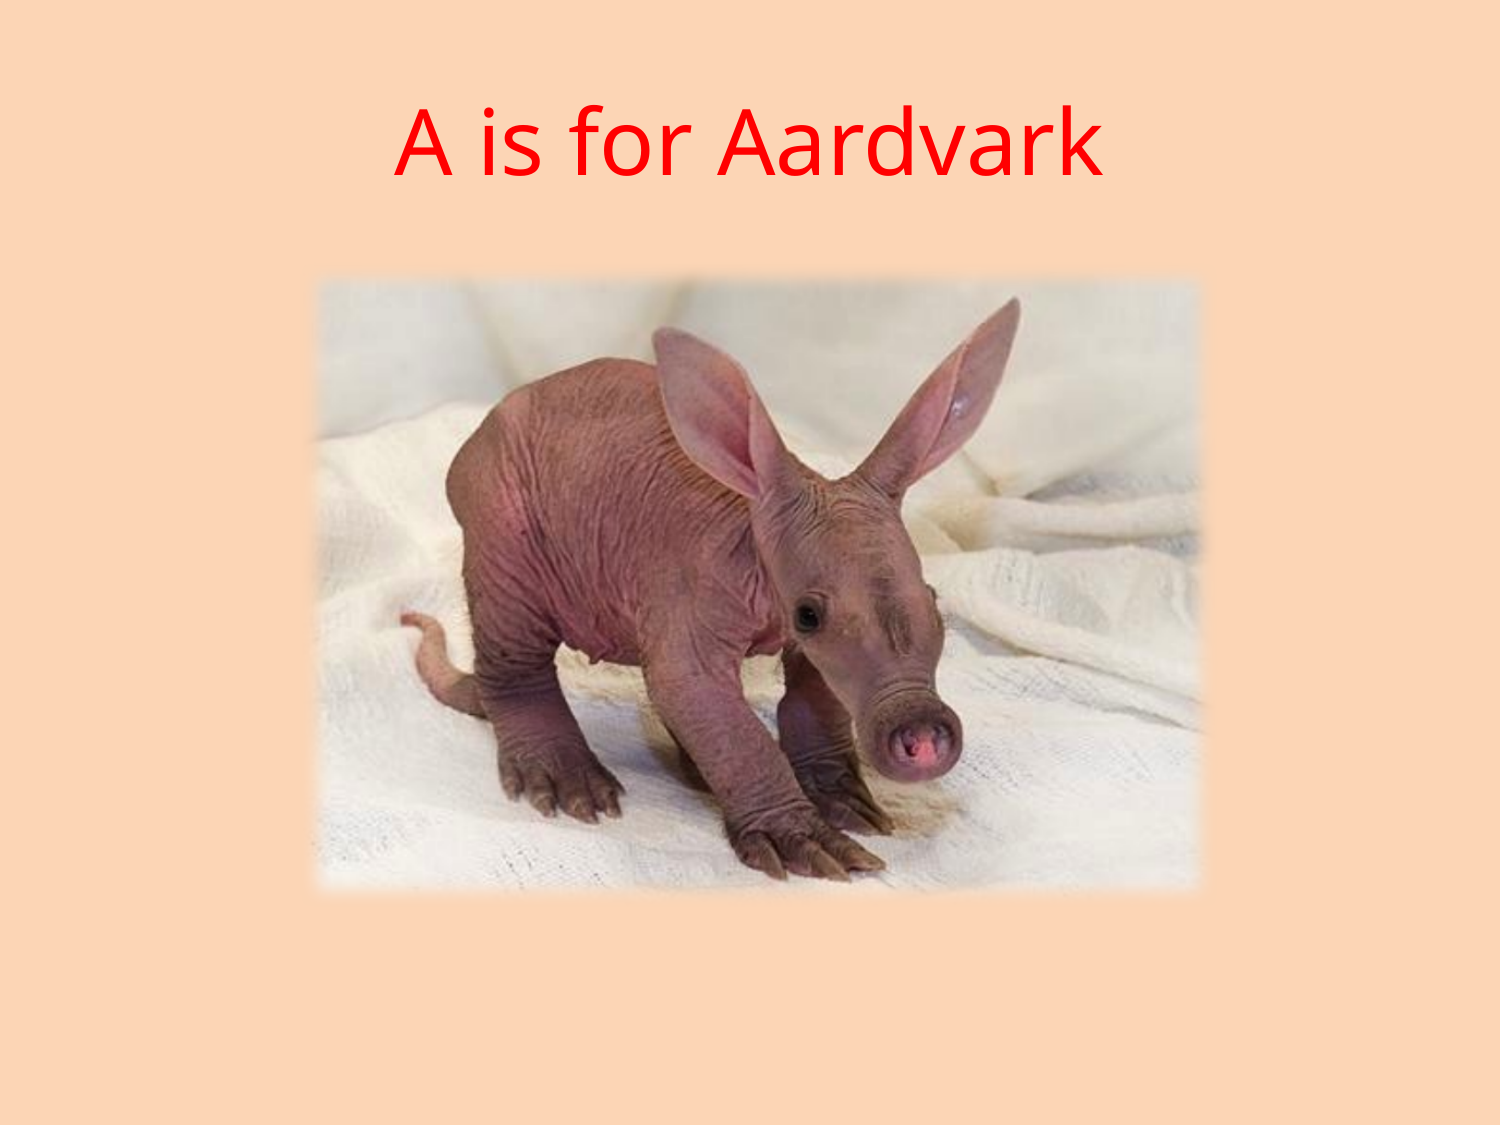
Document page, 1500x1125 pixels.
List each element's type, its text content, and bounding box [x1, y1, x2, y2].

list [299, 262, 1218, 909]
title A is for Aardvark [75, 45, 1425, 233]
